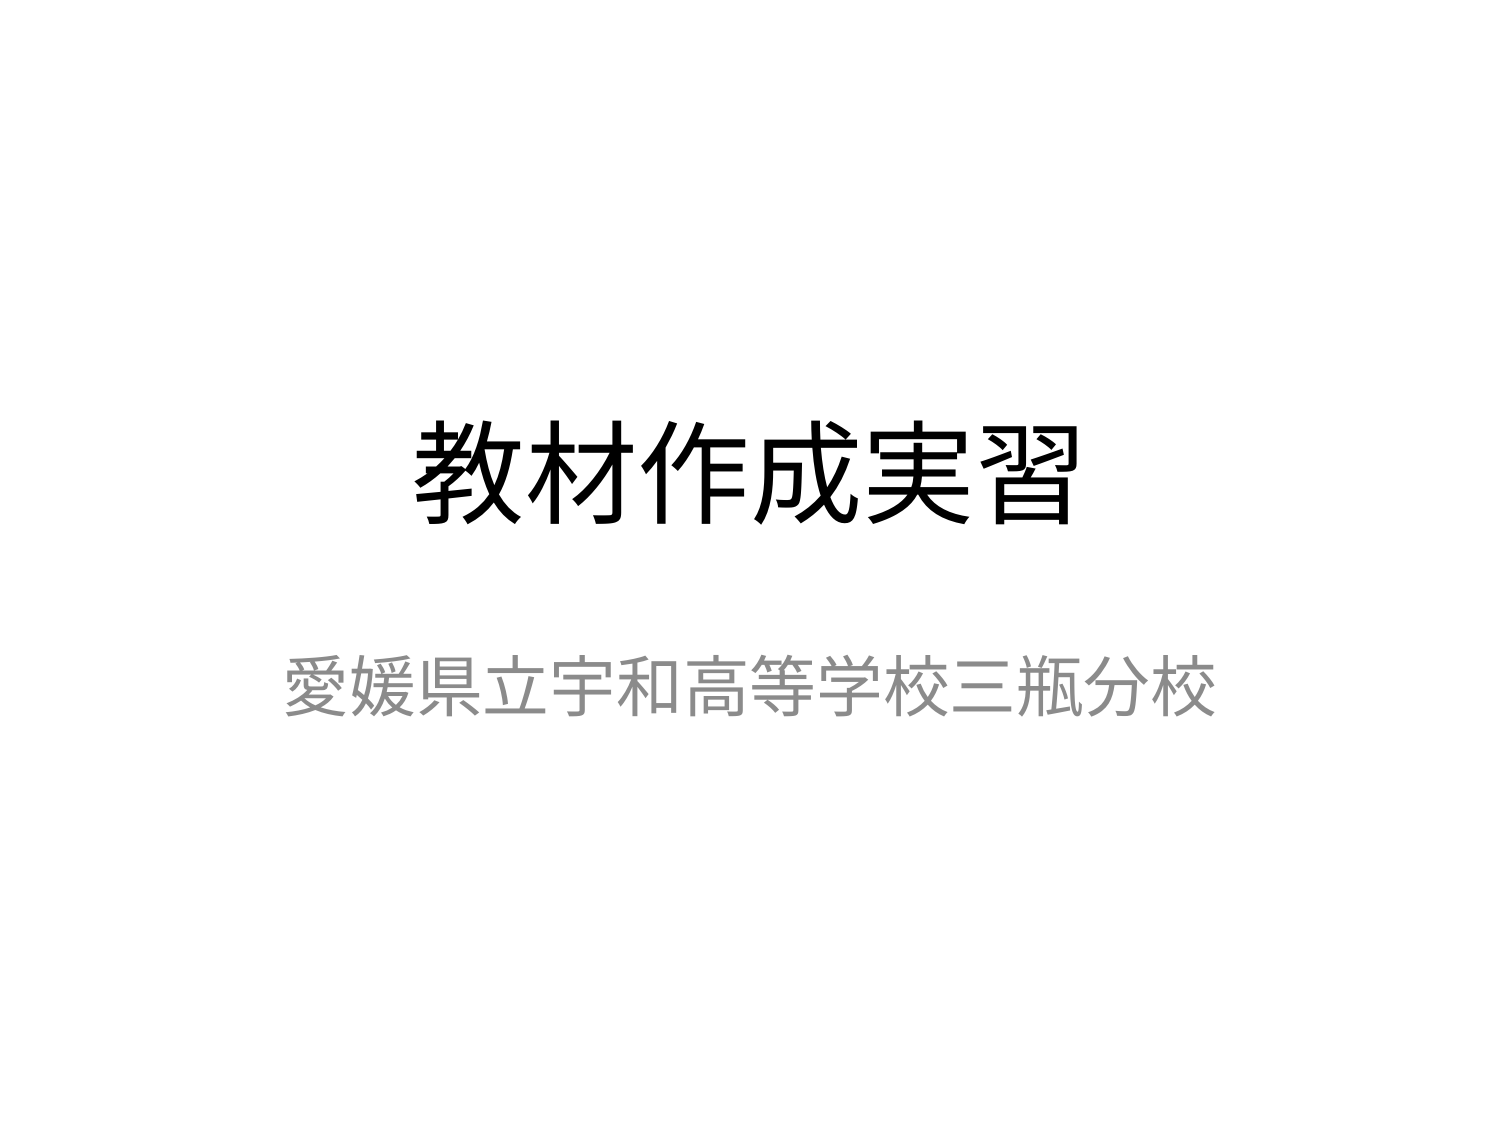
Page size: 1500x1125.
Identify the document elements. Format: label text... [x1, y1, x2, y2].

subtitle 愛媛県立宇和高等学校三瓶分校 [225, 637, 1275, 925]
title 教材作成実習 [112, 349, 1388, 591]
